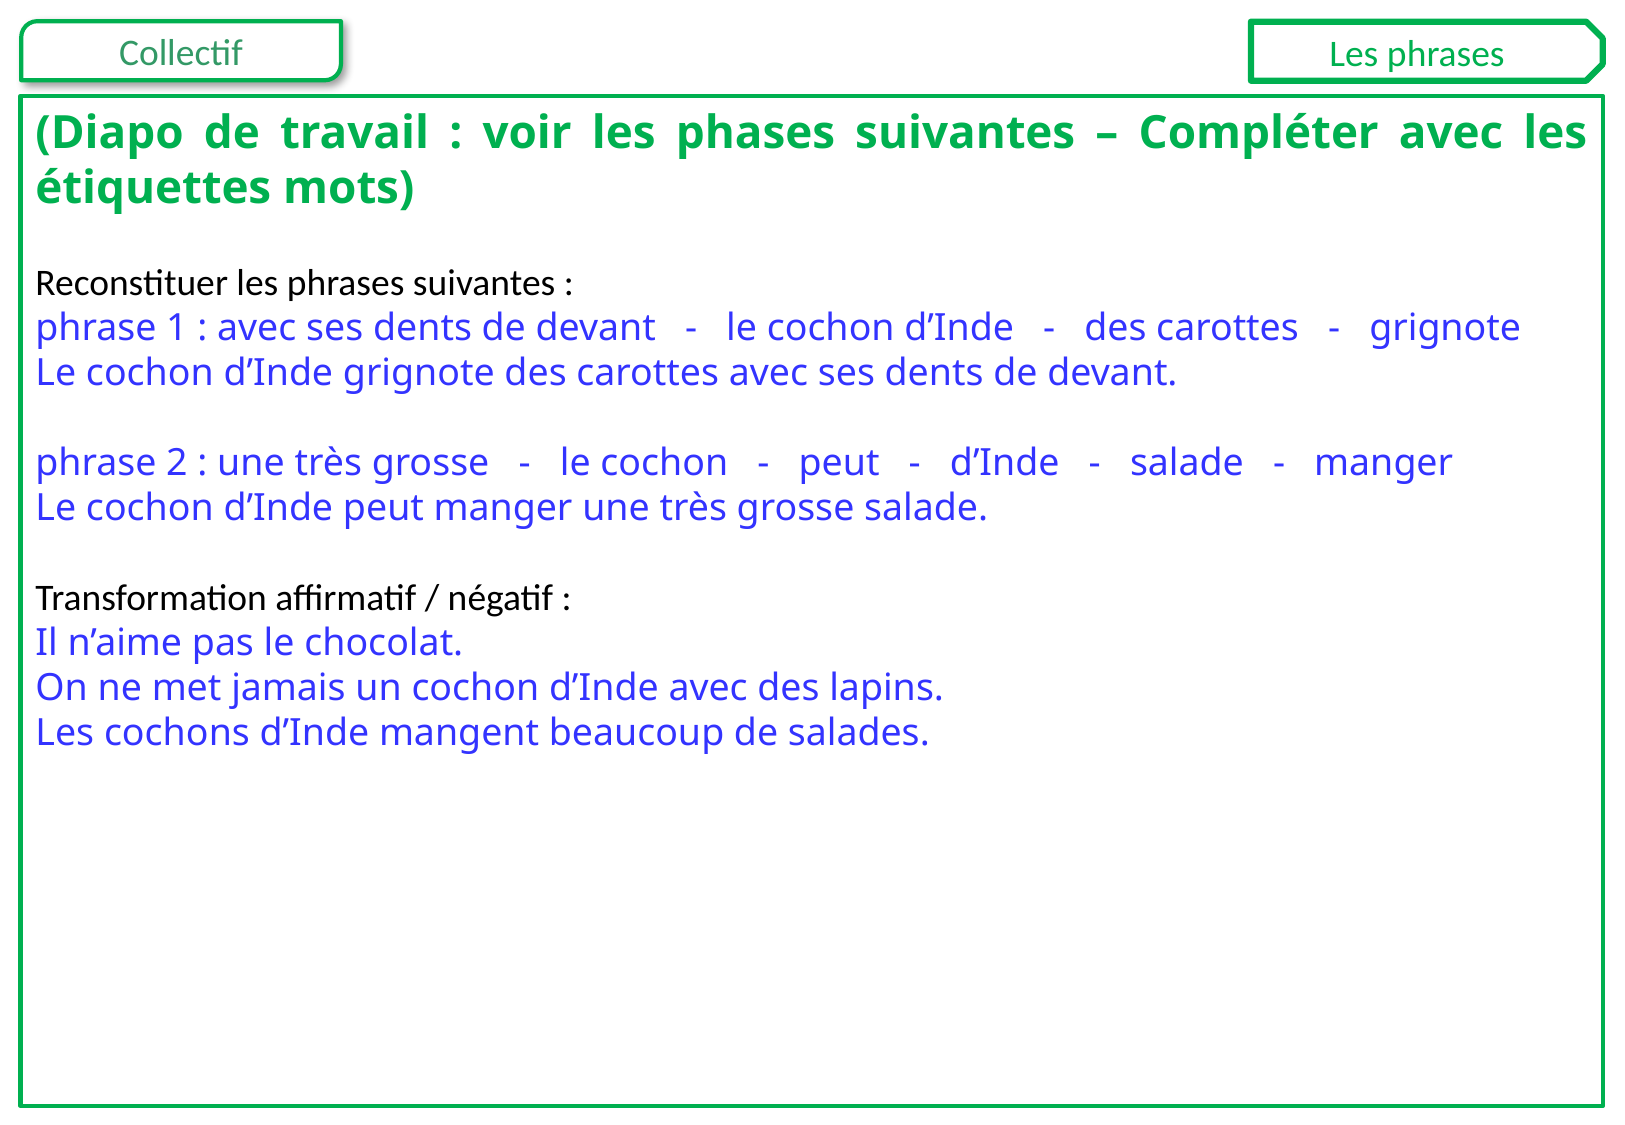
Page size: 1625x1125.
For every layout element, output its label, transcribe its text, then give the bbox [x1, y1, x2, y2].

list (Diapo de travail : voir les phases suivantes – Compléter avec les étiquettes mots) Reconstituer les phrases suivantes : phrase 1 : avec ses dents de devant - le cochon d’Inde - des carottes - grignote Le cochon d’Inde grignote des carottes avec ses dents de devant. phrase 2 : une très grosse - le cochon - peut - d’Inde - salade - manger Le cochon d’Inde peut manger une très grosse salade. Transformation affirmatif / négatif : Il n’aime pas le chocolat. On ne met jamais un cochon d’Inde avec des lapins. Les cochons d’Inde mangent beaucoup de salades. [18, 94, 1605, 1108]
list Les phrases [1250, 21, 1584, 81]
